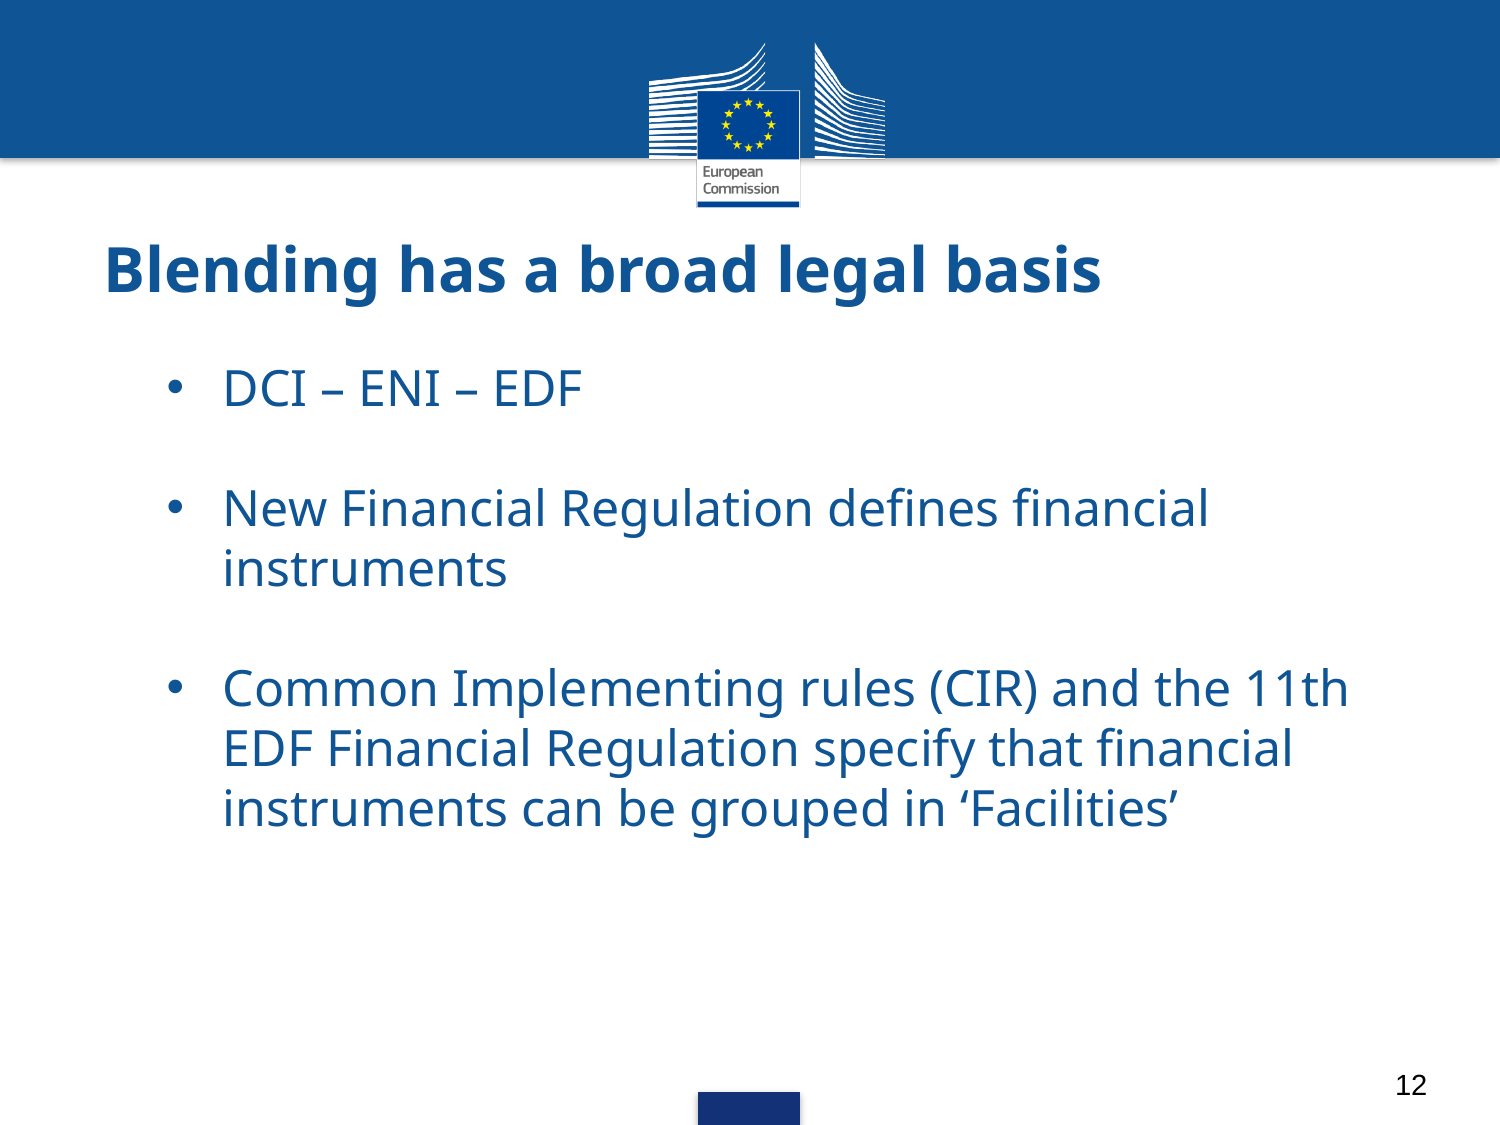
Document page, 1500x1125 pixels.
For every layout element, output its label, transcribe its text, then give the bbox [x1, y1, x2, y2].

text_box DCI – ENI – EDF New Financial Regulation defines financial instruments Common Implementing rules (CIR) and the 11th EDF Financial Regulation specify that financial instruments can be grouped in ‘Facilities’ [76, 348, 1388, 899]
title Blending has a broad legal basis [29, 190, 1483, 345]
slide_number 12 [1316, 1058, 1443, 1102]
picture [649, 42, 885, 190]
